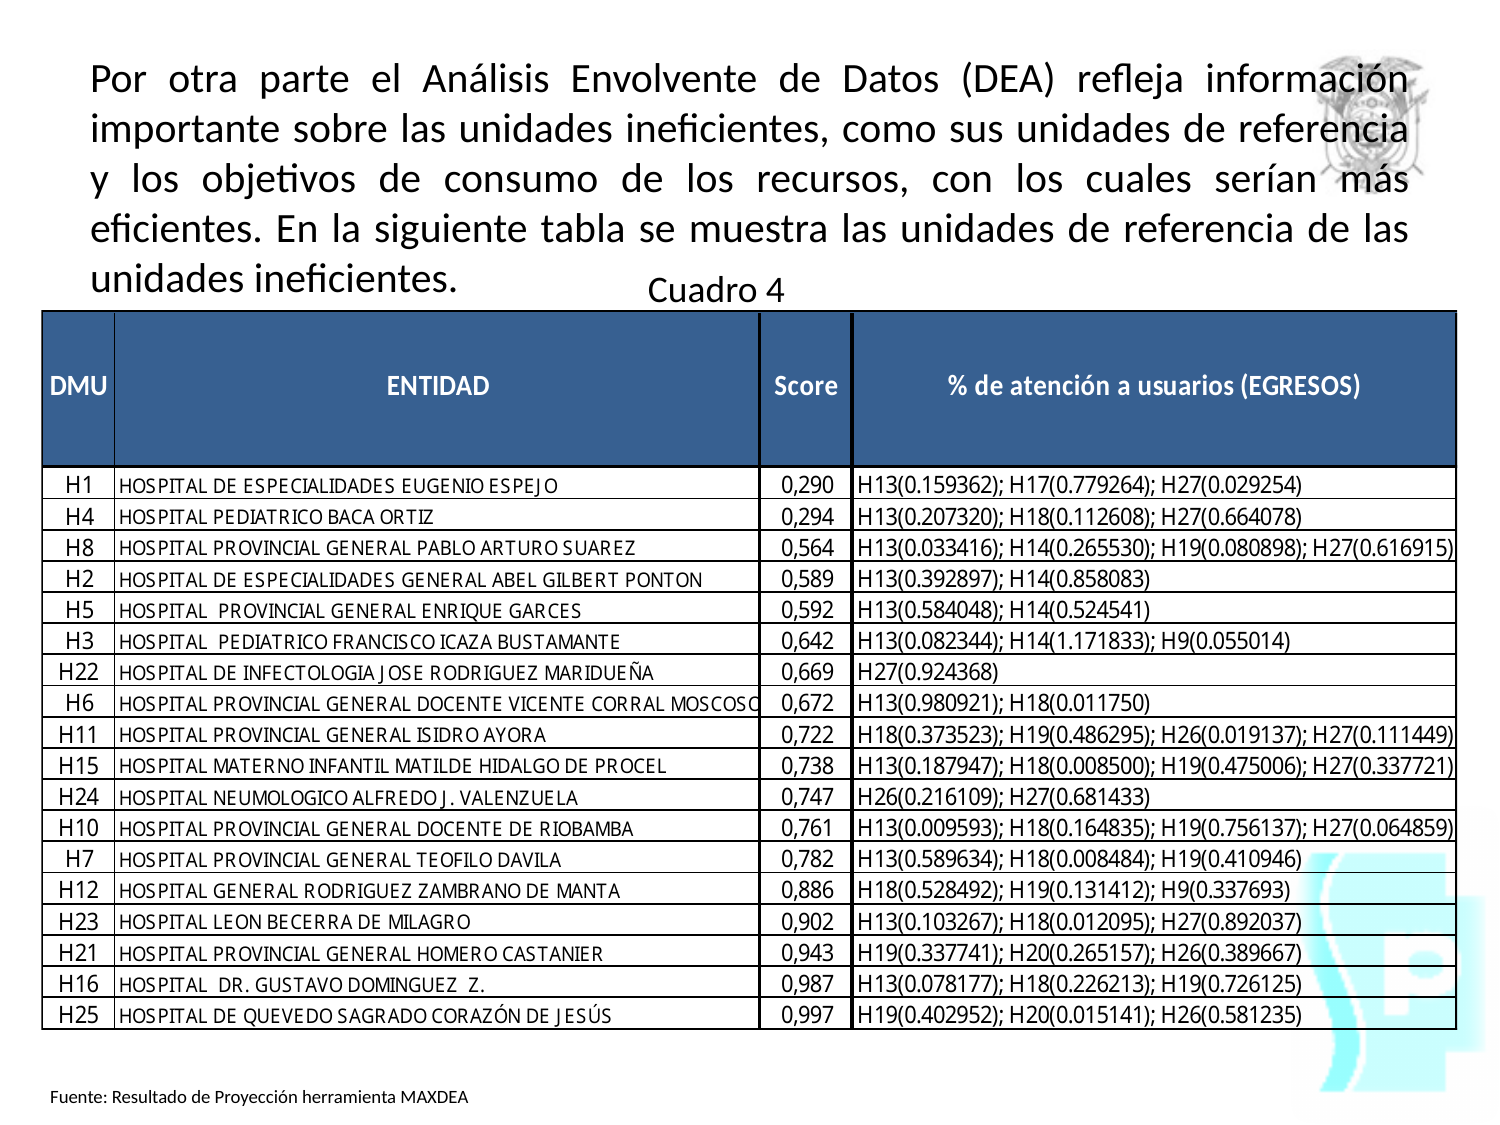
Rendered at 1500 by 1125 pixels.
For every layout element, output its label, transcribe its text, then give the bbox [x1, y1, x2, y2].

picture [1312, 49, 1437, 200]
picture [41, 310, 1500, 1125]
text_box Fuente: Resultado de Proyección herramienta MAXDEA [35, 1077, 762, 1102]
text_box Cuadro 4 [632, 257, 815, 309]
list Por otra parte el Análisis Envolvente de Datos (DEA) refleja información importante sobre las unidades ineficientes, como sus unidades de referencia y los objetivos de consumo de los recursos, con los cuales serían más eficientes. En la siguiente tabla se muestra las unidades de referencia de las unidades ineficientes. [75, 42, 1425, 309]
